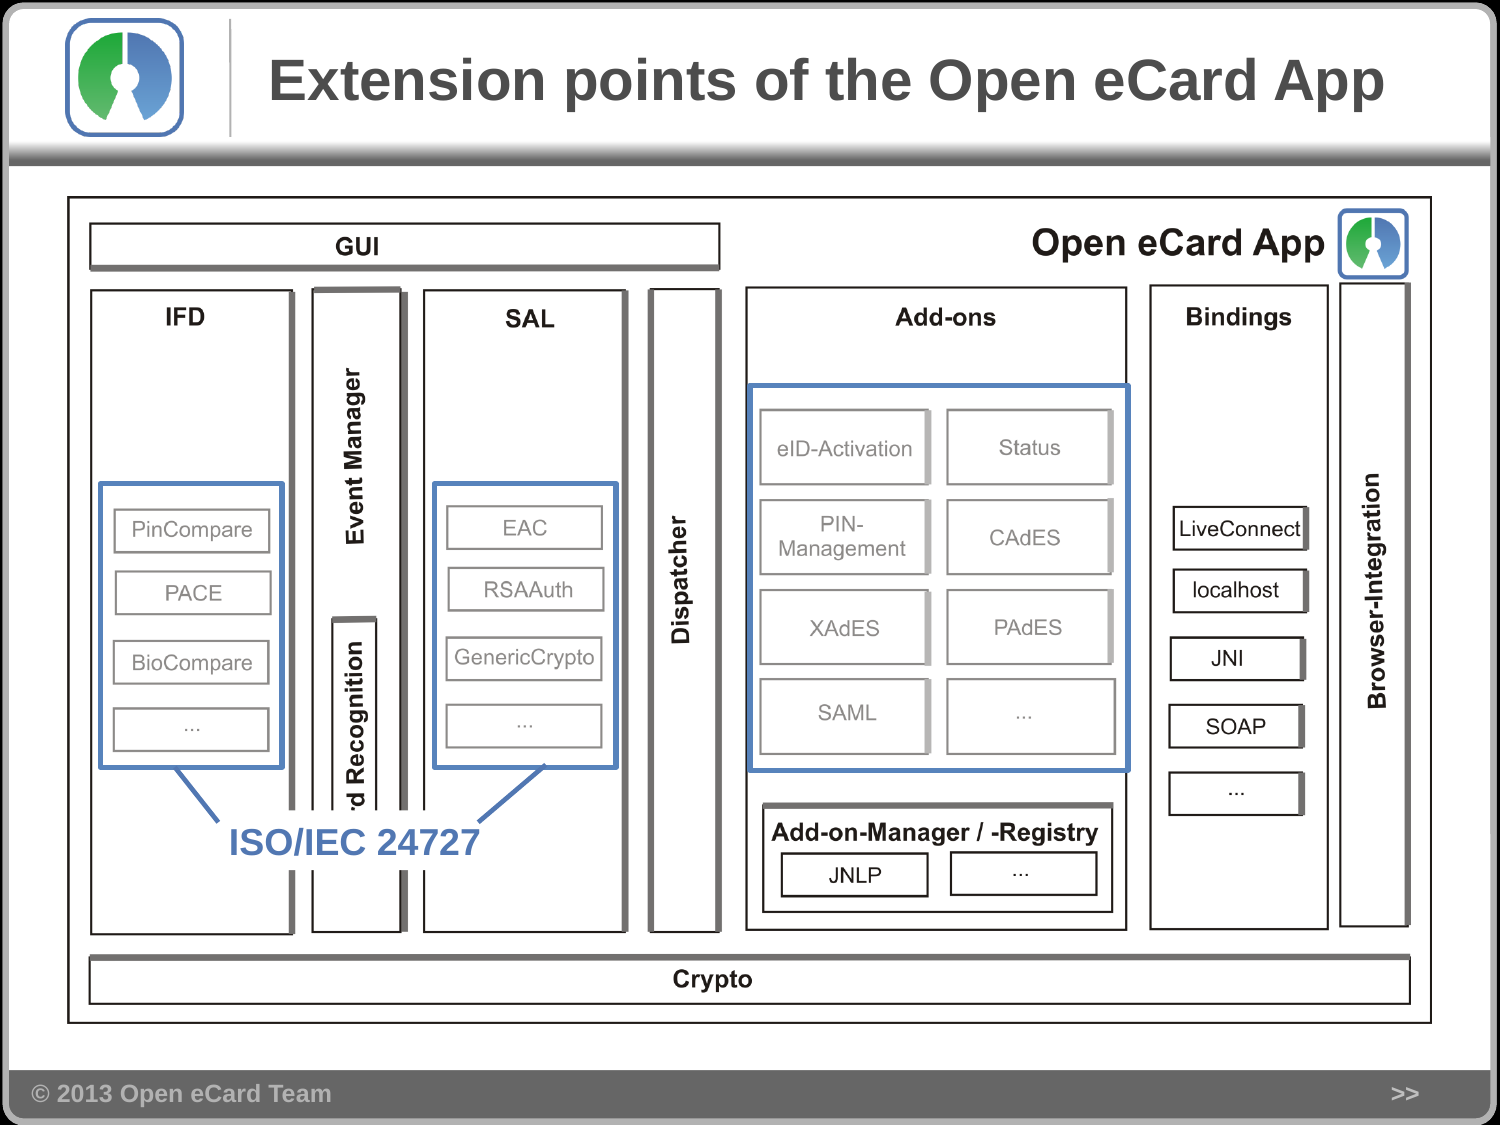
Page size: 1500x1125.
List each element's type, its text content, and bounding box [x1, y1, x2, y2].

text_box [99, 483, 617, 872]
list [67, 196, 1433, 1024]
picture [9, 18, 254, 168]
title Extension points of the Open eCard App [254, 34, 1424, 190]
text_box >> 13 [1376, 1070, 1483, 1125]
picture [1424, 137, 1490, 168]
